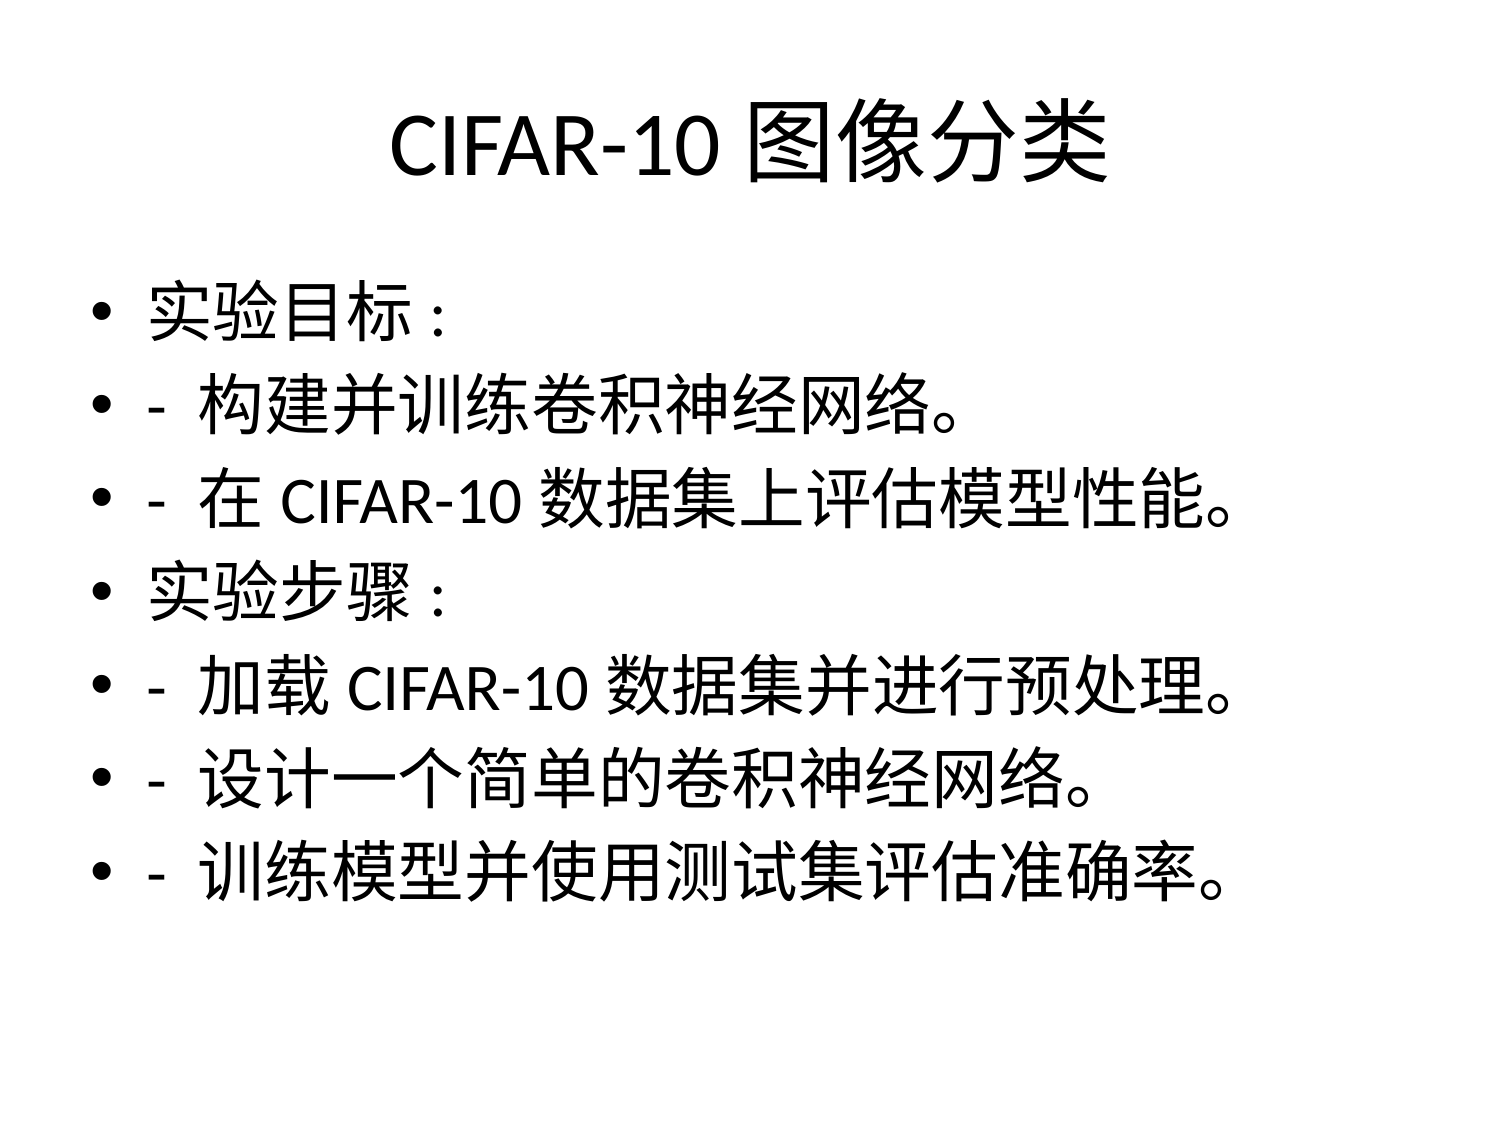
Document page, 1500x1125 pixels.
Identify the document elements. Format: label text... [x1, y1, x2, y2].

title CIFAR-10图像分类 [75, 45, 1425, 233]
list 实验目标: - 构建并训练卷积神经网络。 - 在CIFAR-10数据集上评估模型性能。 实验步骤: - 加载CIFAR-10数据集并进行预处理。 - 设计一个简单的卷积神经网络。 - 训练模型并使用测试集评估准确率。 [75, 262, 1425, 1005]
